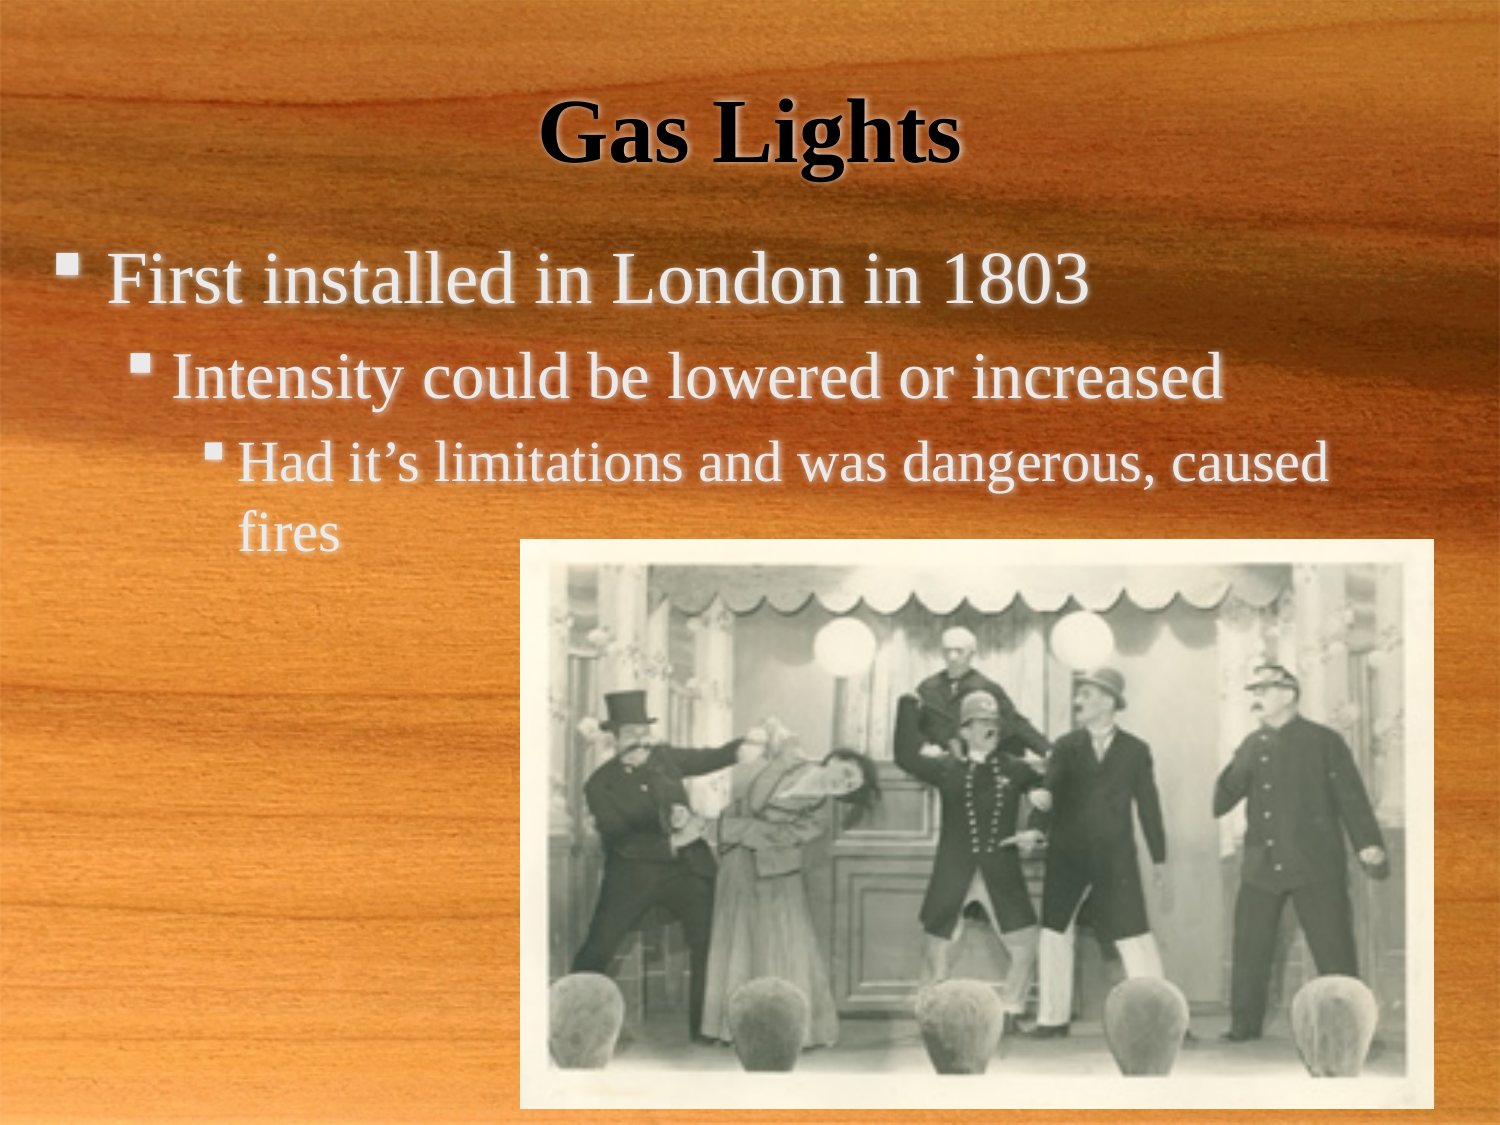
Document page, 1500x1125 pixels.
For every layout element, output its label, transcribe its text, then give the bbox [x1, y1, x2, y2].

picture [0, 0, 1500, 1125]
title Gas Lights [112, 31, 1388, 220]
list First installed in London in 1803 Intensity could be lowered or increased Had it’s limitations and was dangerous, caused fires [34, 220, 1357, 963]
